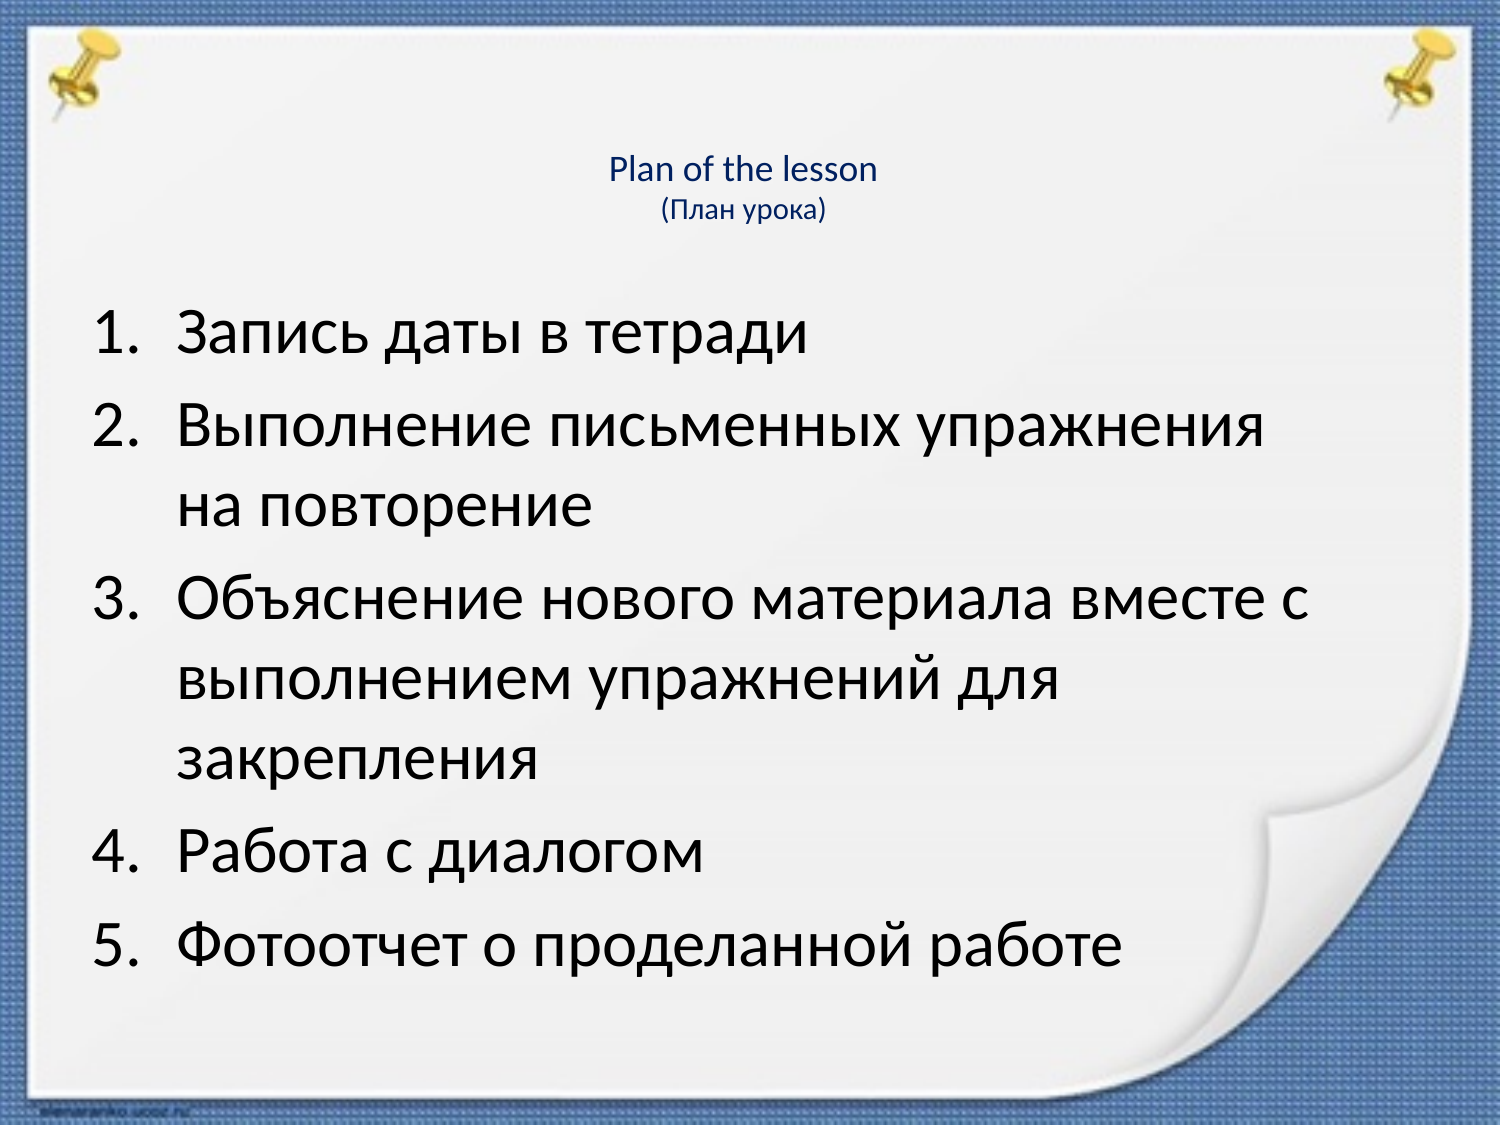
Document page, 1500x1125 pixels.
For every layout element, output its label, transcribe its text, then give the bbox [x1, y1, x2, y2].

title Plan of the lesson (План урока) [112, 90, 1376, 279]
subtitle Запись даты в тетради Выполнение письменных упражнения на повторение Объяснение нового материала вместе с выполнением упражнений для закрепления Работа с диалогом Фотоотчет о проделанной работе [76, 278, 1365, 1106]
picture [0, 0, 1500, 1125]
